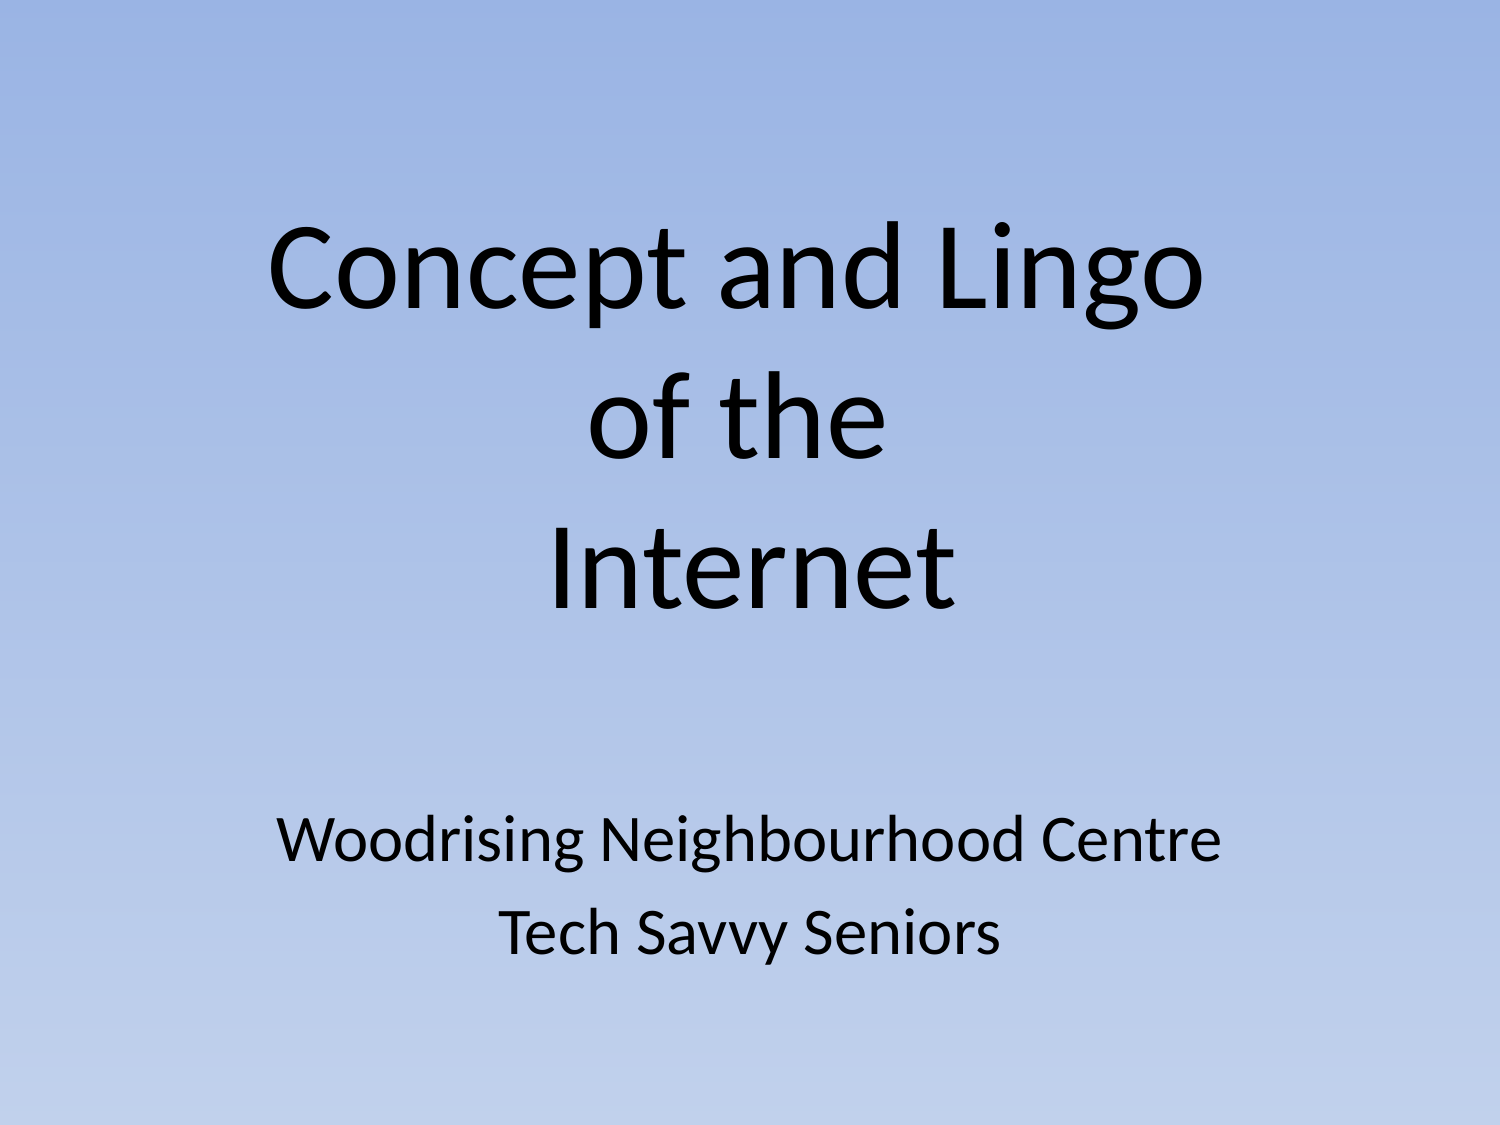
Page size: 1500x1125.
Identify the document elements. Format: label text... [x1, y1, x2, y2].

title Concept and Lingo of the Internet [76, 184, 1427, 634]
list Woodrising Neighbourhood Centre Tech Savvy Seniors [75, 786, 1425, 1005]
